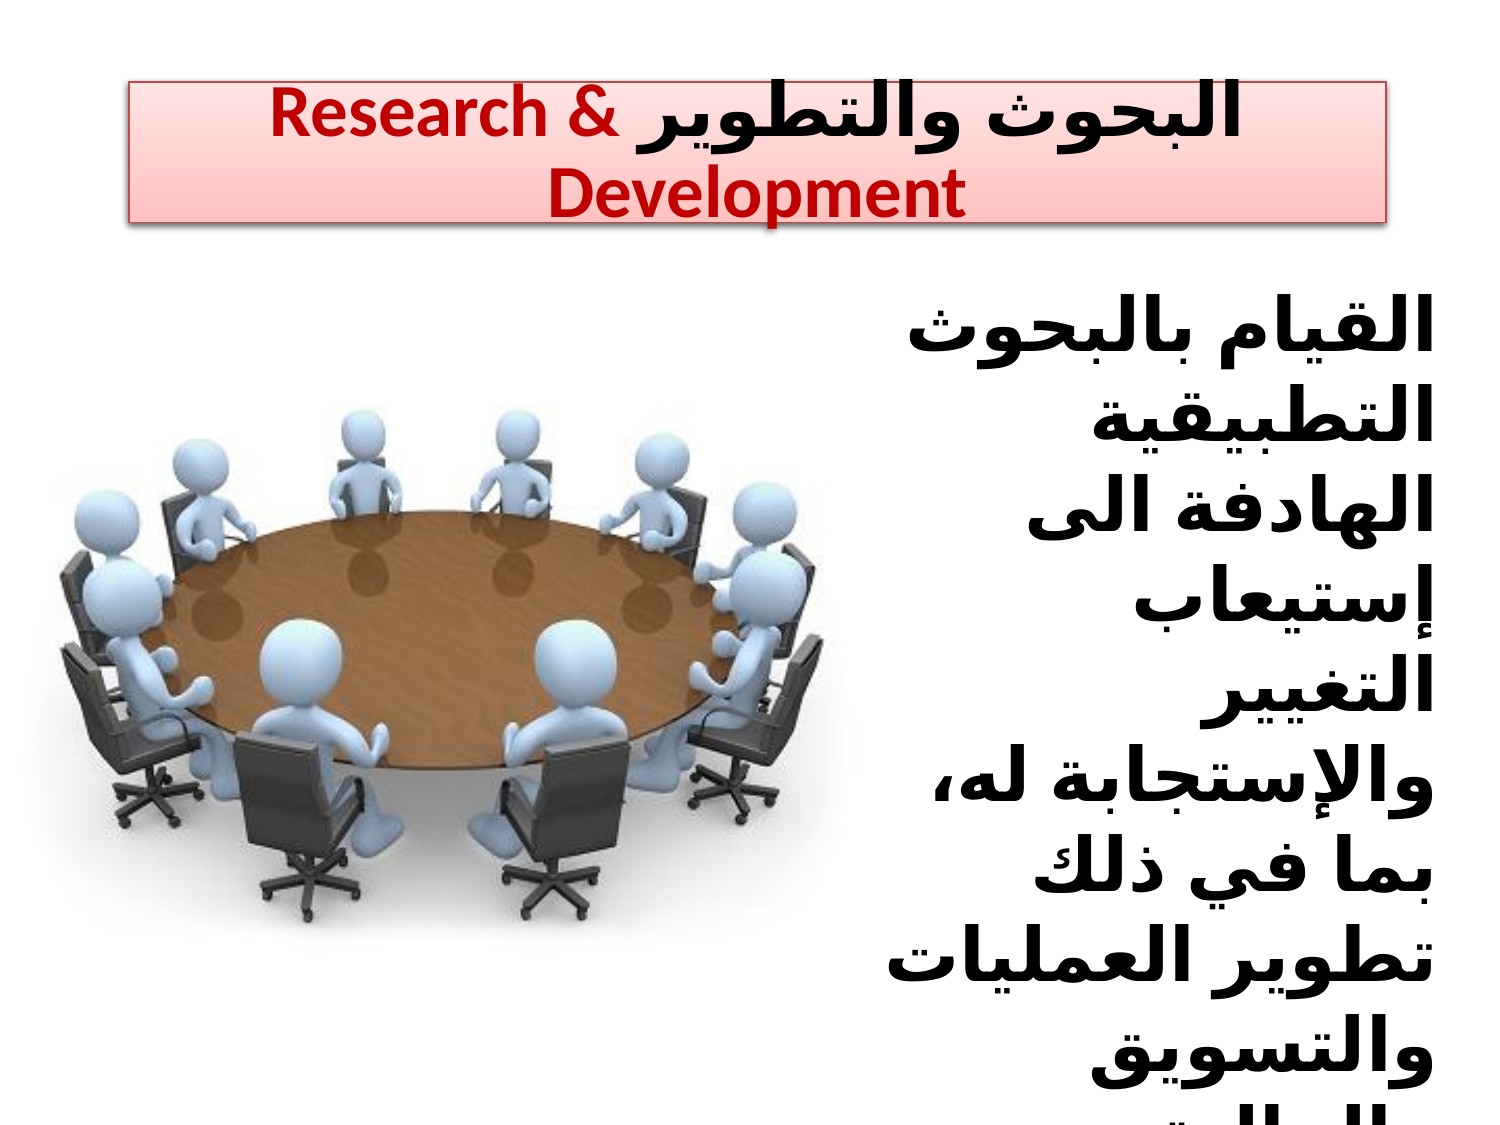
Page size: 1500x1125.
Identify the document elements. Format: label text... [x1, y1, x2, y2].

picture [23, 339, 857, 966]
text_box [128, 81, 1387, 223]
text_box القيام بالبحوث التطبيقية الهادفة الى إستيعاب التغيير والإستجابة له، بما في ذلك تطوير العمليات والتسويق والمالية والموارد البشرية، في إطار البيئة المتجددة [867, 269, 1453, 1125]
